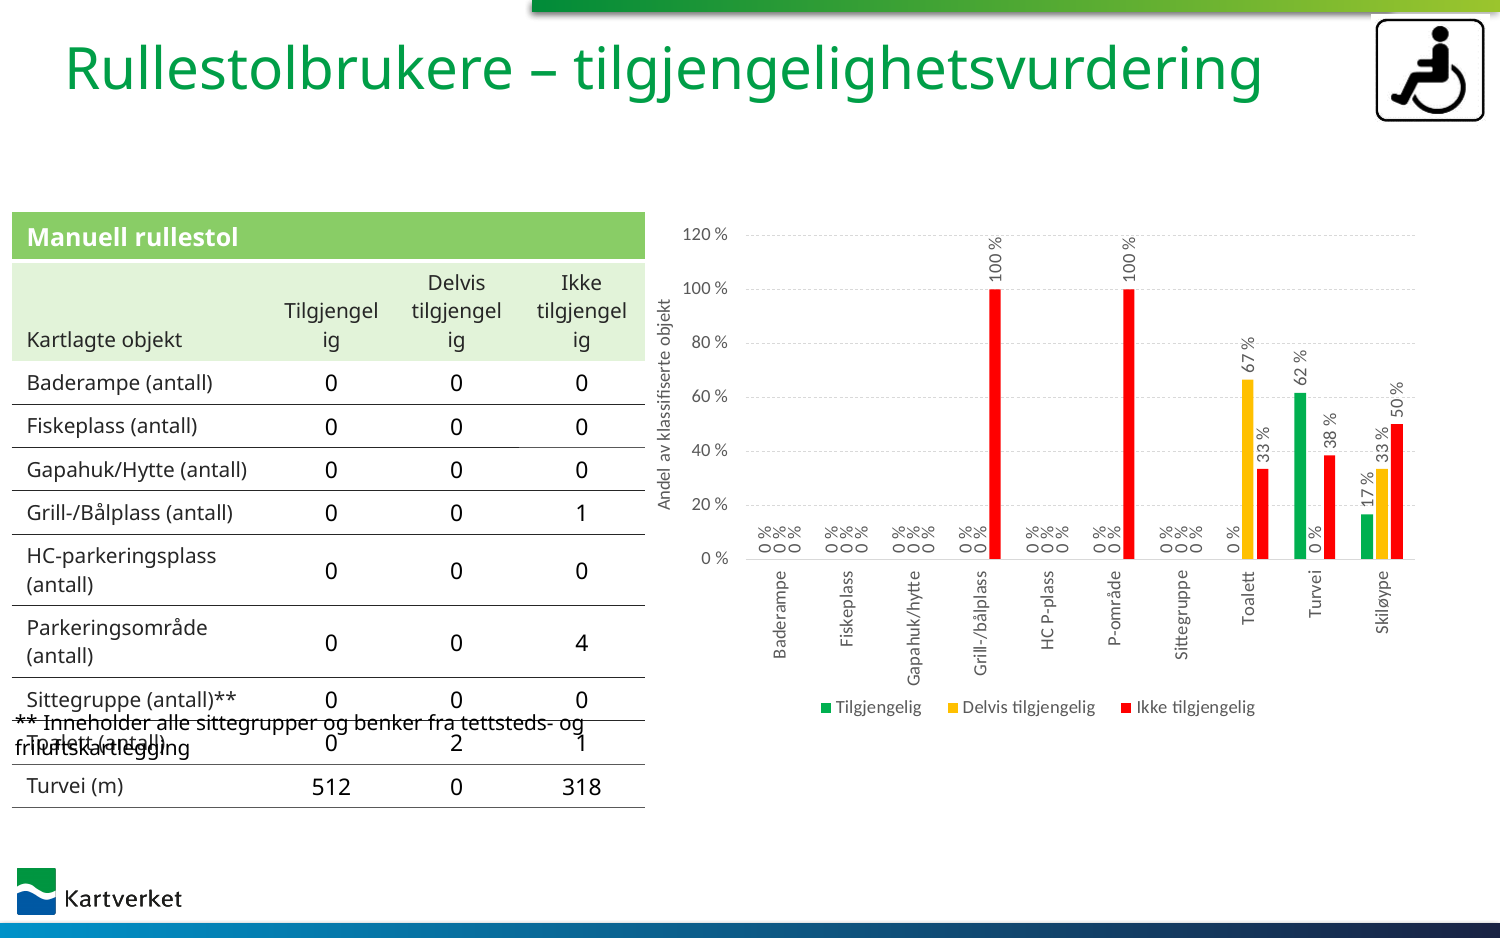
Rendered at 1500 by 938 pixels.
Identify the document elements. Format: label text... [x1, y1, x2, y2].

table_cell 0 [519, 678, 638, 702]
table_cell 0 [394, 606, 519, 677]
table_cell 318 [519, 768, 645, 807]
table_cell 0 [519, 405, 638, 447]
table_cell HC-parkeringsplass (antall) [12, 535, 269, 605]
table_cell 1 [519, 491, 638, 534]
table_cell Baderampe (antall) [12, 361, 269, 404]
table_cell 0 [394, 405, 519, 447]
picture [643, 218, 1426, 728]
table_cell 0 [269, 405, 394, 447]
table_cell Gapahuk/Hytte (antall) [12, 448, 269, 490]
table_cell Turvei (m) [12, 768, 269, 807]
table_cell 0 [519, 361, 638, 404]
table_cell 0 [394, 361, 519, 404]
table_cell 0 [269, 361, 394, 404]
table_cell 0 [394, 678, 519, 702]
table_cell 0 [269, 678, 394, 702]
table_cell 512 [269, 768, 394, 807]
table_cell 4 [519, 606, 638, 677]
table_cell Kartlagte objekt [12, 263, 269, 361]
table_cell Parkeringsområde (antall) [12, 606, 269, 677]
table_cell Tilgjengelig [269, 263, 394, 361]
table_cell Sittegruppe (antall)** [12, 678, 269, 702]
text_box ** Inneholder alle sittegrupper og benker fra tettsteds- og friluftskartlegging [0, 702, 745, 768]
table_cell 0 [519, 448, 638, 490]
table_header Manuell rullestol [12, 212, 645, 259]
table_cell Delvis tilgjengelig [394, 263, 519, 361]
table_cell Ikke tilgjengelig [519, 263, 638, 361]
table_cell 0 [269, 535, 394, 605]
table_cell 0 [269, 491, 394, 534]
table_cell Grill-/Bålplass (antall) [12, 491, 269, 534]
table_cell 0 [394, 491, 519, 534]
table_cell 0 [269, 606, 394, 677]
text_box Rullestolbrukere – tilgjengelighetsvurdering [49, 12, 1372, 109]
table_cell Fiskeplass (antall) [12, 405, 269, 447]
table_cell 0 [519, 535, 638, 605]
table_cell 0 [394, 535, 519, 605]
picture [1371, 13, 1491, 127]
table_cell 0 [394, 768, 519, 807]
table_cell 0 [269, 448, 394, 490]
table_cell 0 [394, 448, 519, 490]
